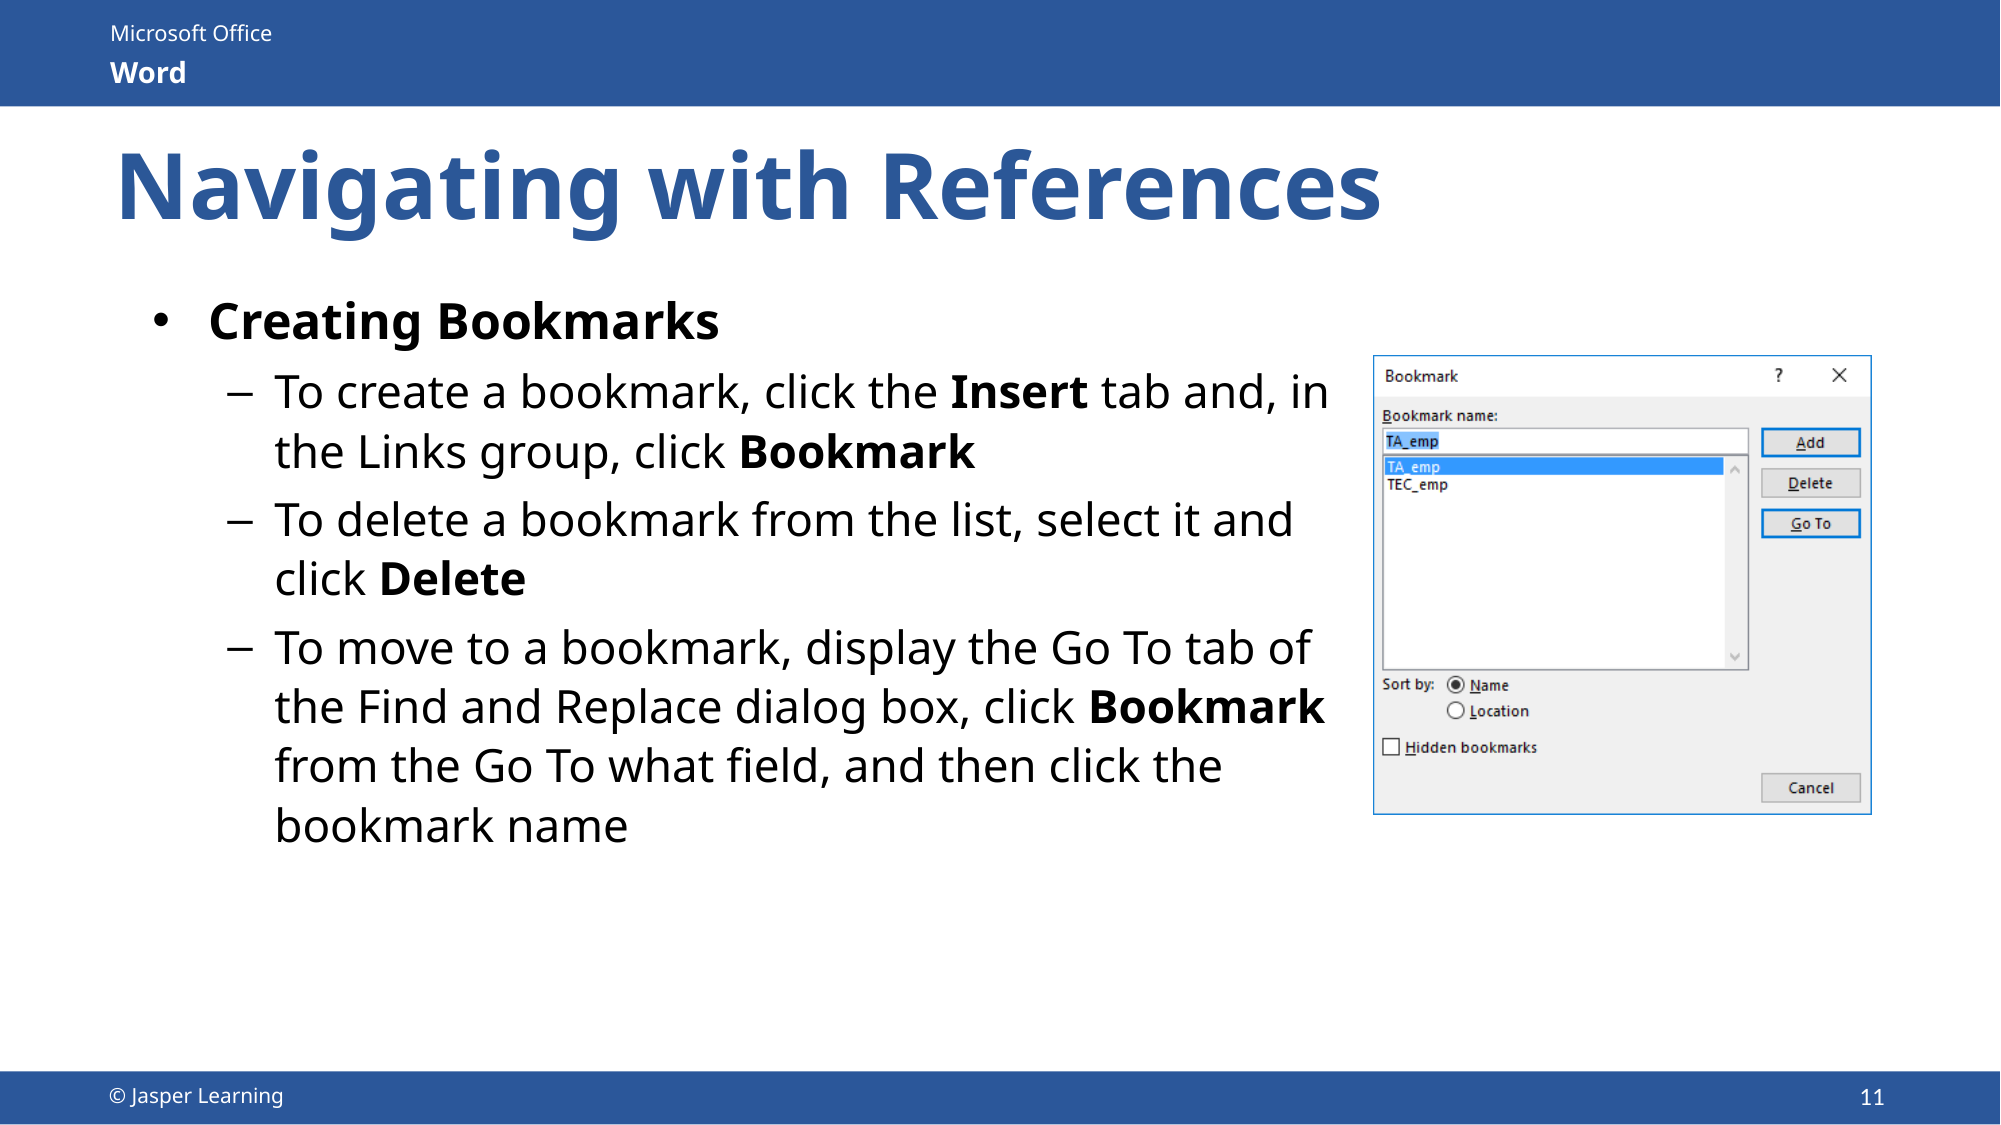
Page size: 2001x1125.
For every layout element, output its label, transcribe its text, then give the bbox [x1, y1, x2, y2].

footer © Jasper Learning [94, 1066, 769, 1125]
list Creating Bookmarks To create a bookmark, click the Insert tab and, in the Links group, click Bookmark To delete a bookmark from the list, select it and click Delete To move to a bookmark, display the Go To tab of the Find and Replace dialog box, click Bookmark from the Go To what field, and then click the bookmark name [137, 277, 1365, 1014]
title Navigating with References [99, 118, 1866, 248]
slide_number 11 [1433, 1065, 1900, 1125]
picture [1373, 355, 1872, 815]
